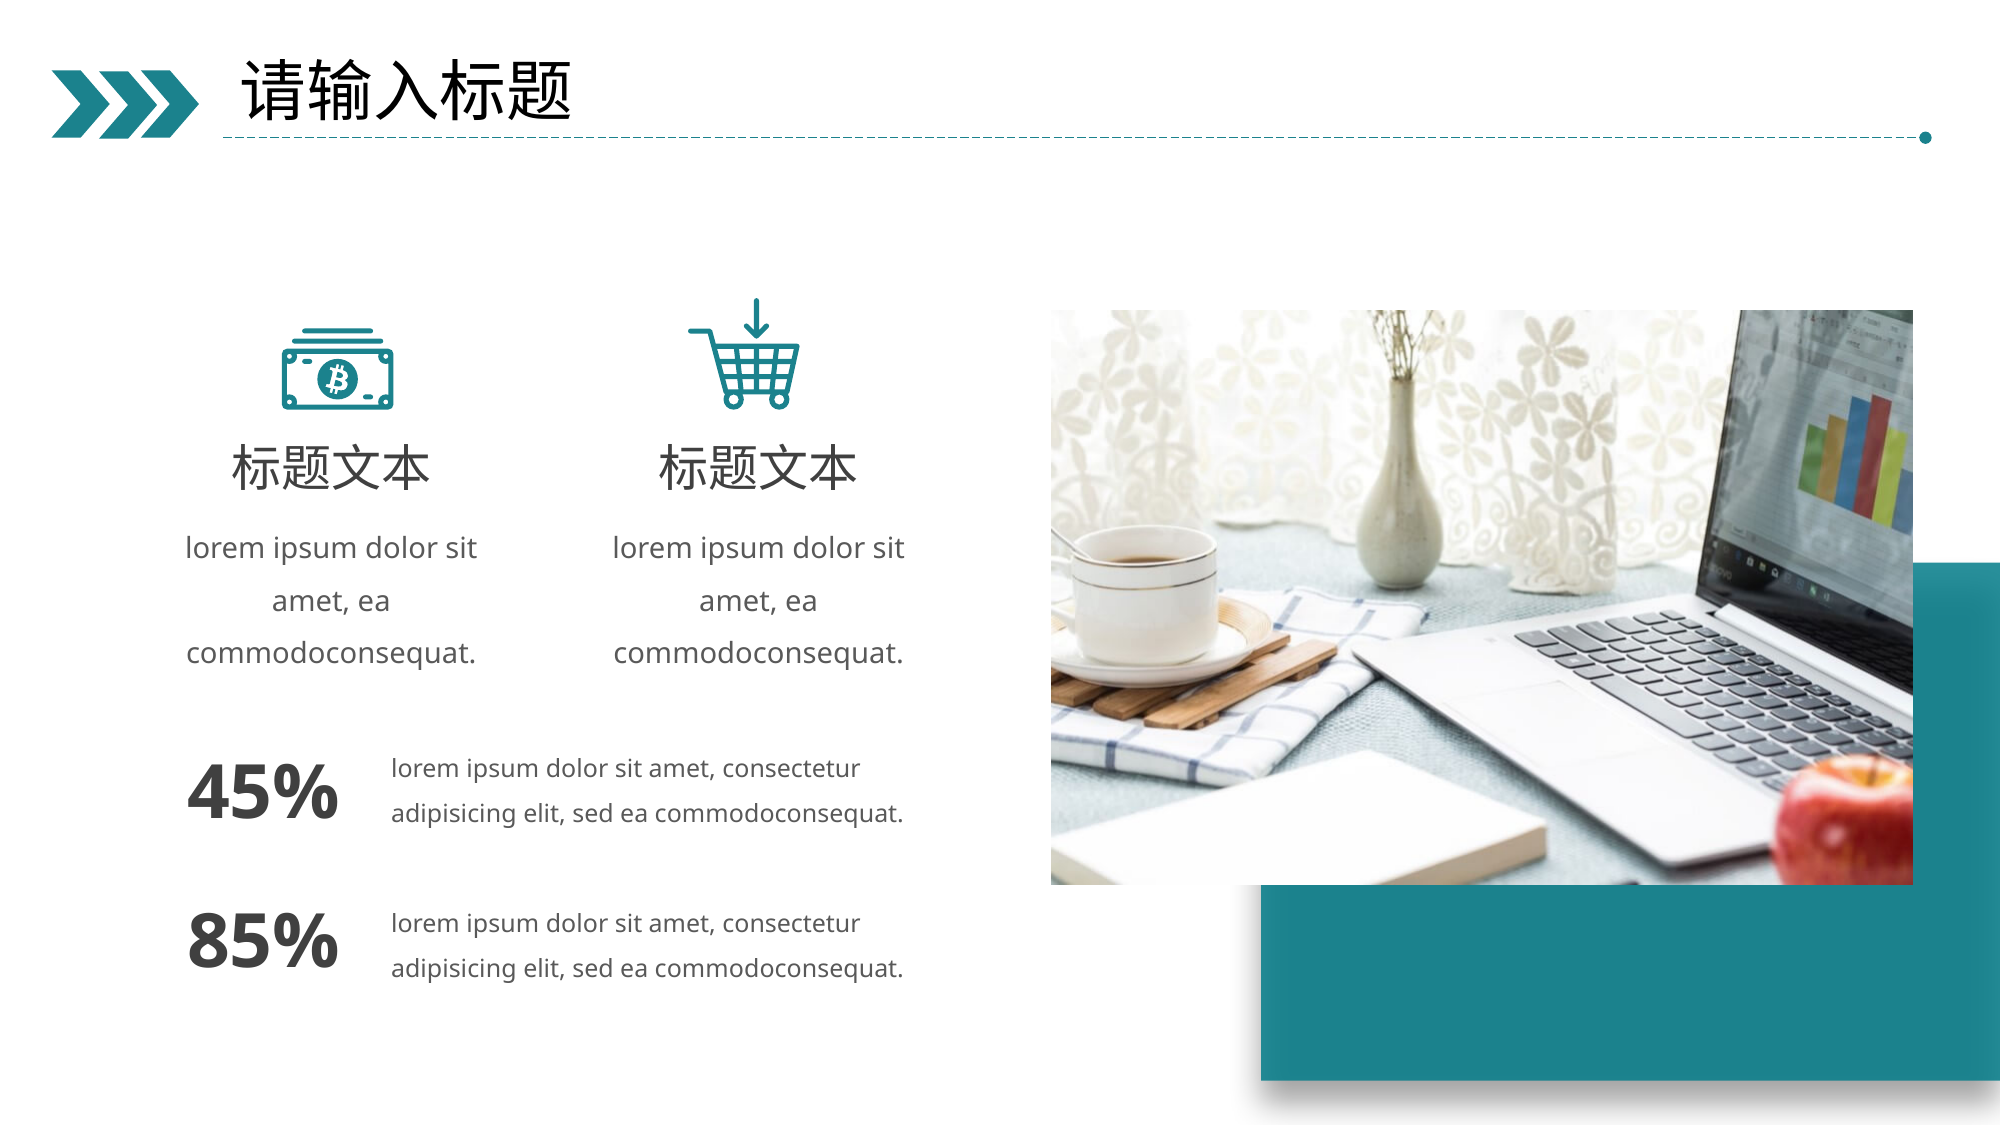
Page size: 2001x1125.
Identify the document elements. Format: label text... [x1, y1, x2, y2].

text_box lorem ipsum dolor sit amet, consectetur adipisicing elit, sed ea commodoconsequat. [376, 884, 974, 990]
text_box [49, 69, 112, 139]
text_box 标题文本 [174, 428, 489, 504]
text_box 请输入标题 [225, 41, 589, 137]
text_box 标题文本 [601, 428, 916, 504]
text_box [302, 328, 374, 334]
text_box 85% [157, 893, 426, 993]
text_box [96, 70, 159, 140]
text_box [291, 338, 384, 344]
text_box [743, 298, 770, 339]
text_box 45% [157, 744, 426, 844]
text_box [281, 348, 394, 410]
picture [1051, 310, 1913, 885]
text_box [1260, 561, 2000, 1082]
text_box lorem ipsum dolor sit amet, ea commodoconsequat. [139, 504, 524, 677]
text_box [688, 328, 800, 410]
text_box [138, 69, 201, 139]
text_box lorem ipsum dolor sit amet, consectetur adipisicing elit, sed ea commodoconsequat. [376, 729, 974, 835]
text_box lorem ipsum dolor sit amet, ea commodoconsequat. [566, 504, 951, 677]
